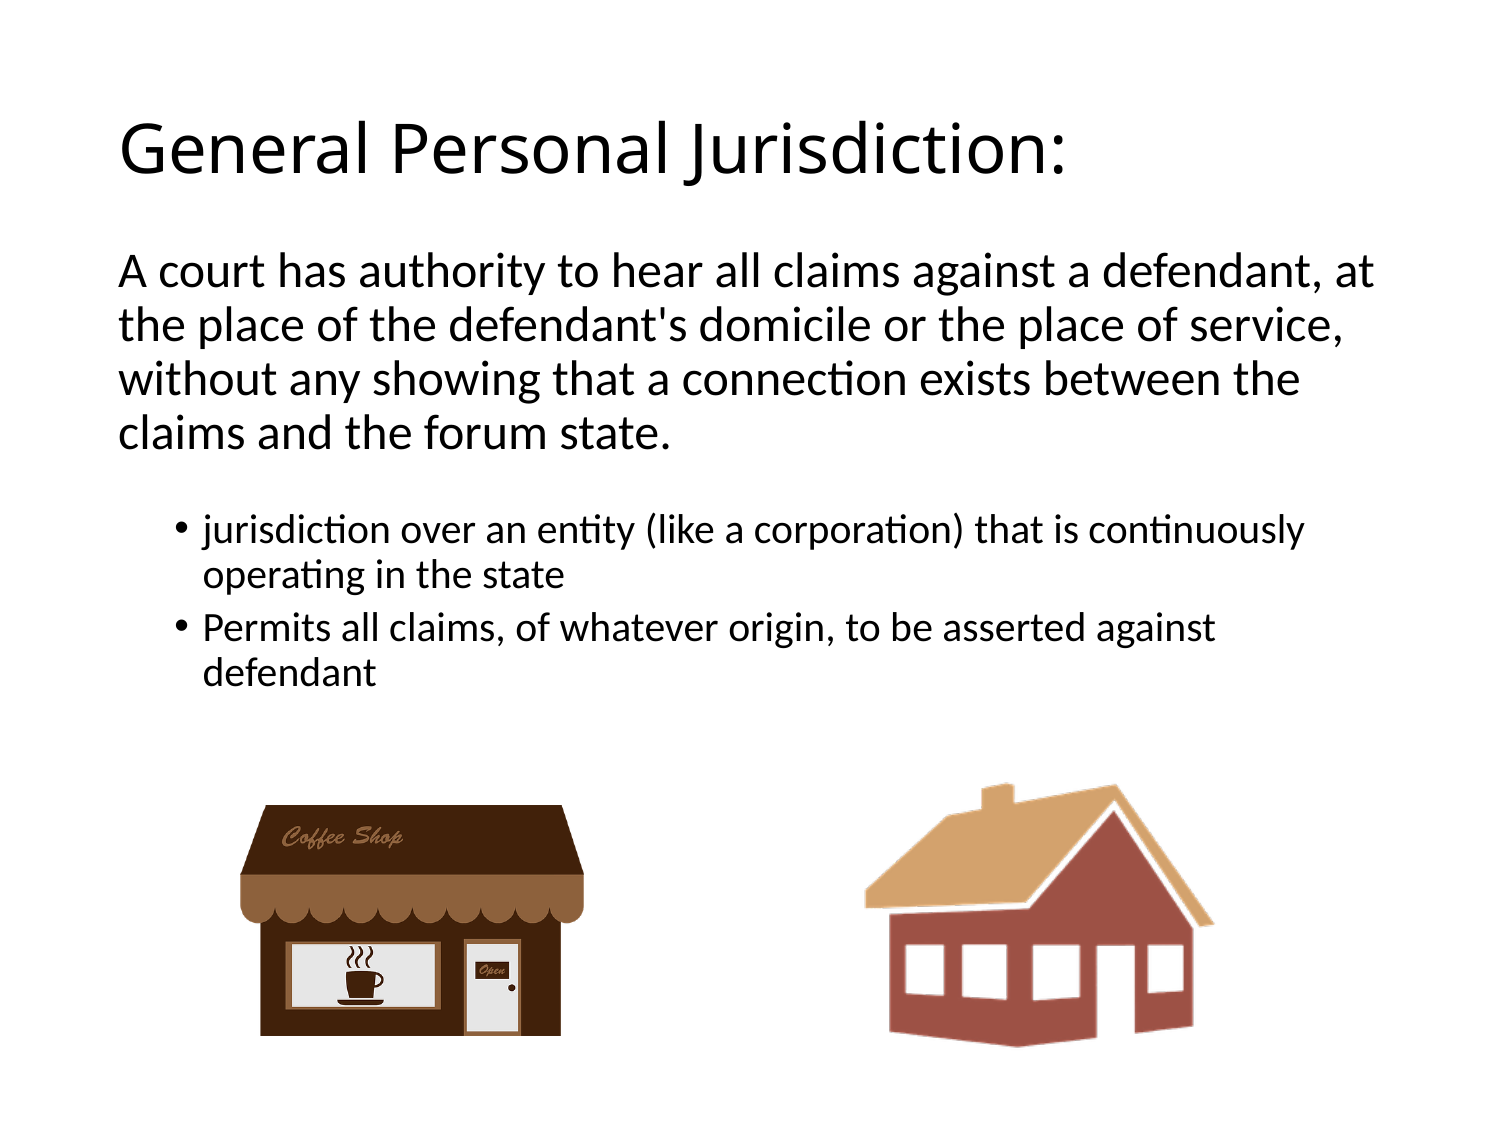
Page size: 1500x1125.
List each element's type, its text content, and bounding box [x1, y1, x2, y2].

title General Personal Jurisdiction: [102, 42, 1398, 260]
list A court has authority to hear all claims against a defendant, at the place of the defendant's domicile or the place of service, without any showing that a connection exists between the claims and the forum state. jurisdiction over an entity (like a corporation) that is continuously operating in the state Permits all claims, of whatever origin, to be asserted against defendant [102, 260, 1398, 952]
picture [799, 656, 1273, 1125]
picture [240, 805, 584, 1036]
